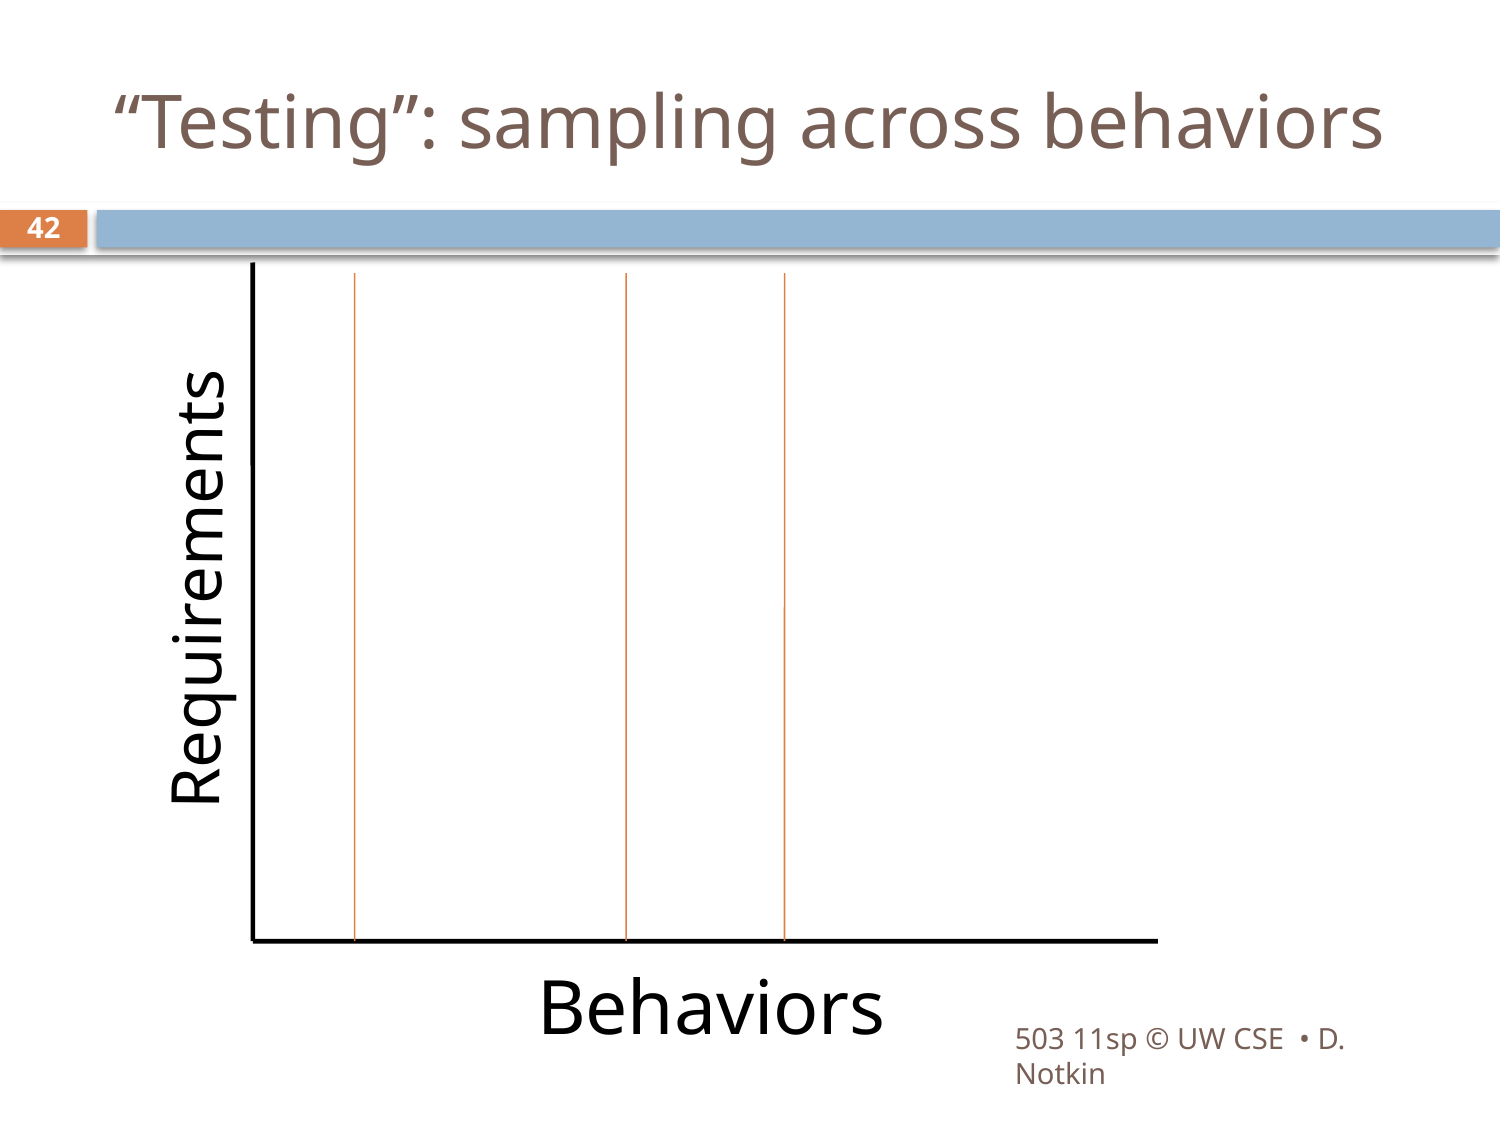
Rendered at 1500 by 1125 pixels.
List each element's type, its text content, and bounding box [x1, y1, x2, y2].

slide_number 503 11sp © UW CSE • D. Notkin [999, 1025, 1438, 1085]
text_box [145, 262, 1159, 1043]
title “Testing”: sampling across behaviors [99, 37, 1438, 200]
slide_number 42 [0, 208, 88, 249]
